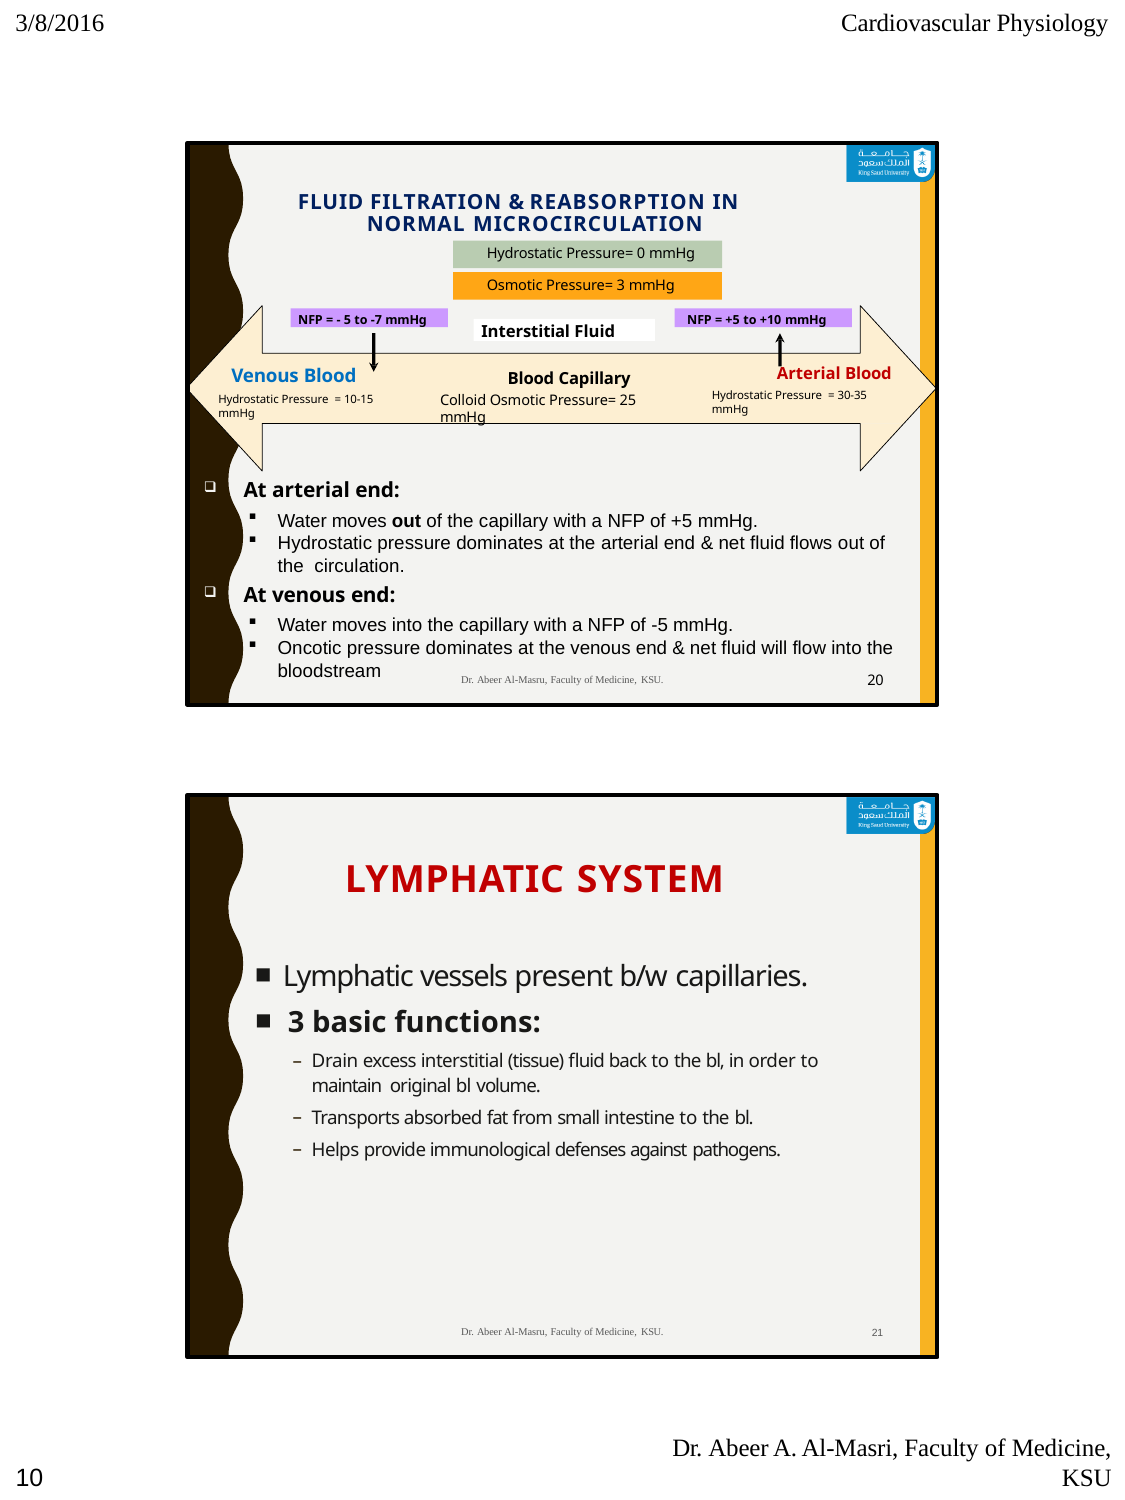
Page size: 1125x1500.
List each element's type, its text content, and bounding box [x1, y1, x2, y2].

text_box [187, 794, 938, 1358]
footer Dr. Abeer A. Al-Masri, Faculty of Medicine, KSU [663, 1434, 1113, 1500]
slide_number 10 [11, 1464, 48, 1500]
text_box Cardiovascular Physiology [838, 6, 1114, 37]
text_box [187, 142, 938, 705]
text_box 3/8/2016 [13, 6, 107, 37]
